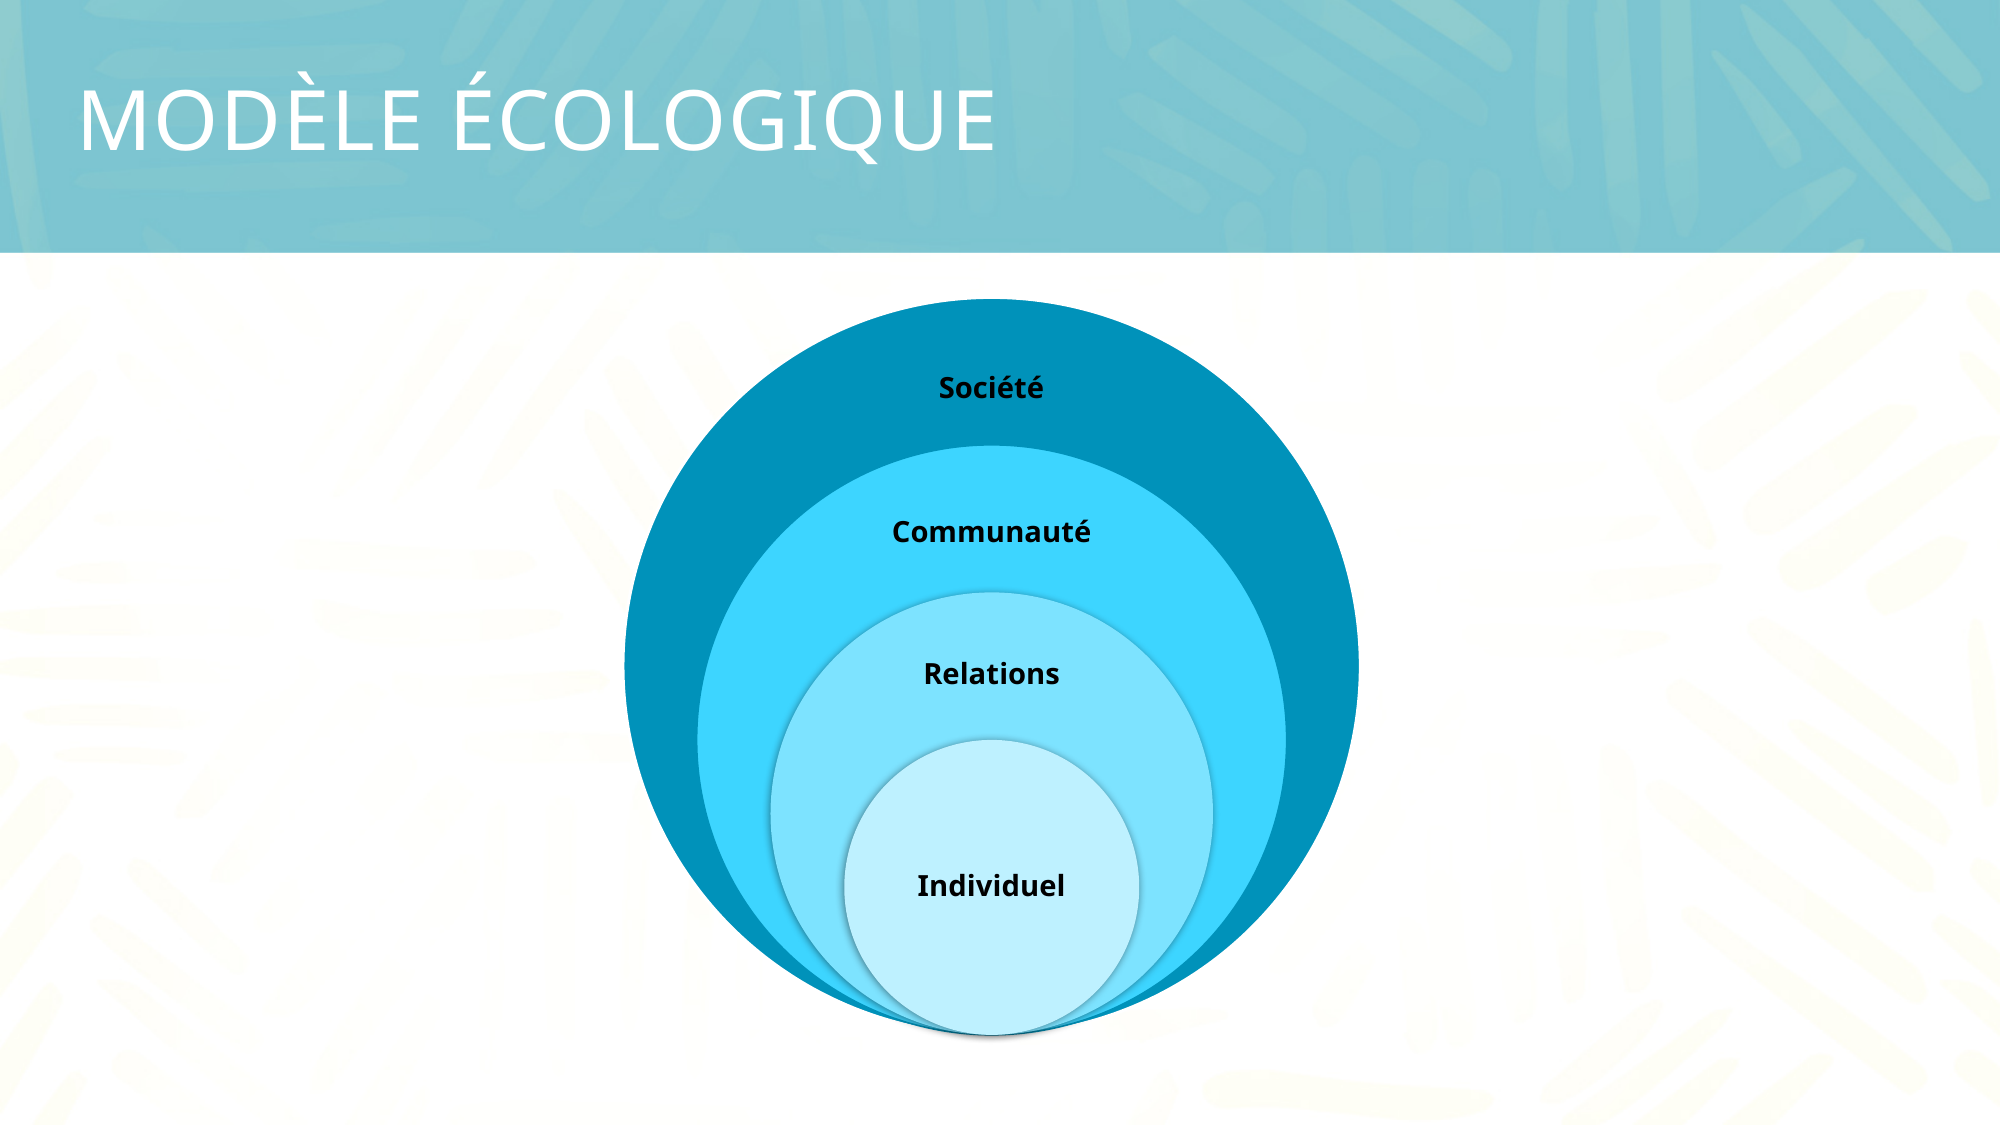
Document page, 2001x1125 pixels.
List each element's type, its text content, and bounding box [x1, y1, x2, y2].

picture [0, 0, 2000, 1125]
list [167, 297, 1816, 1036]
title Modèle écologique [61, 33, 1938, 220]
